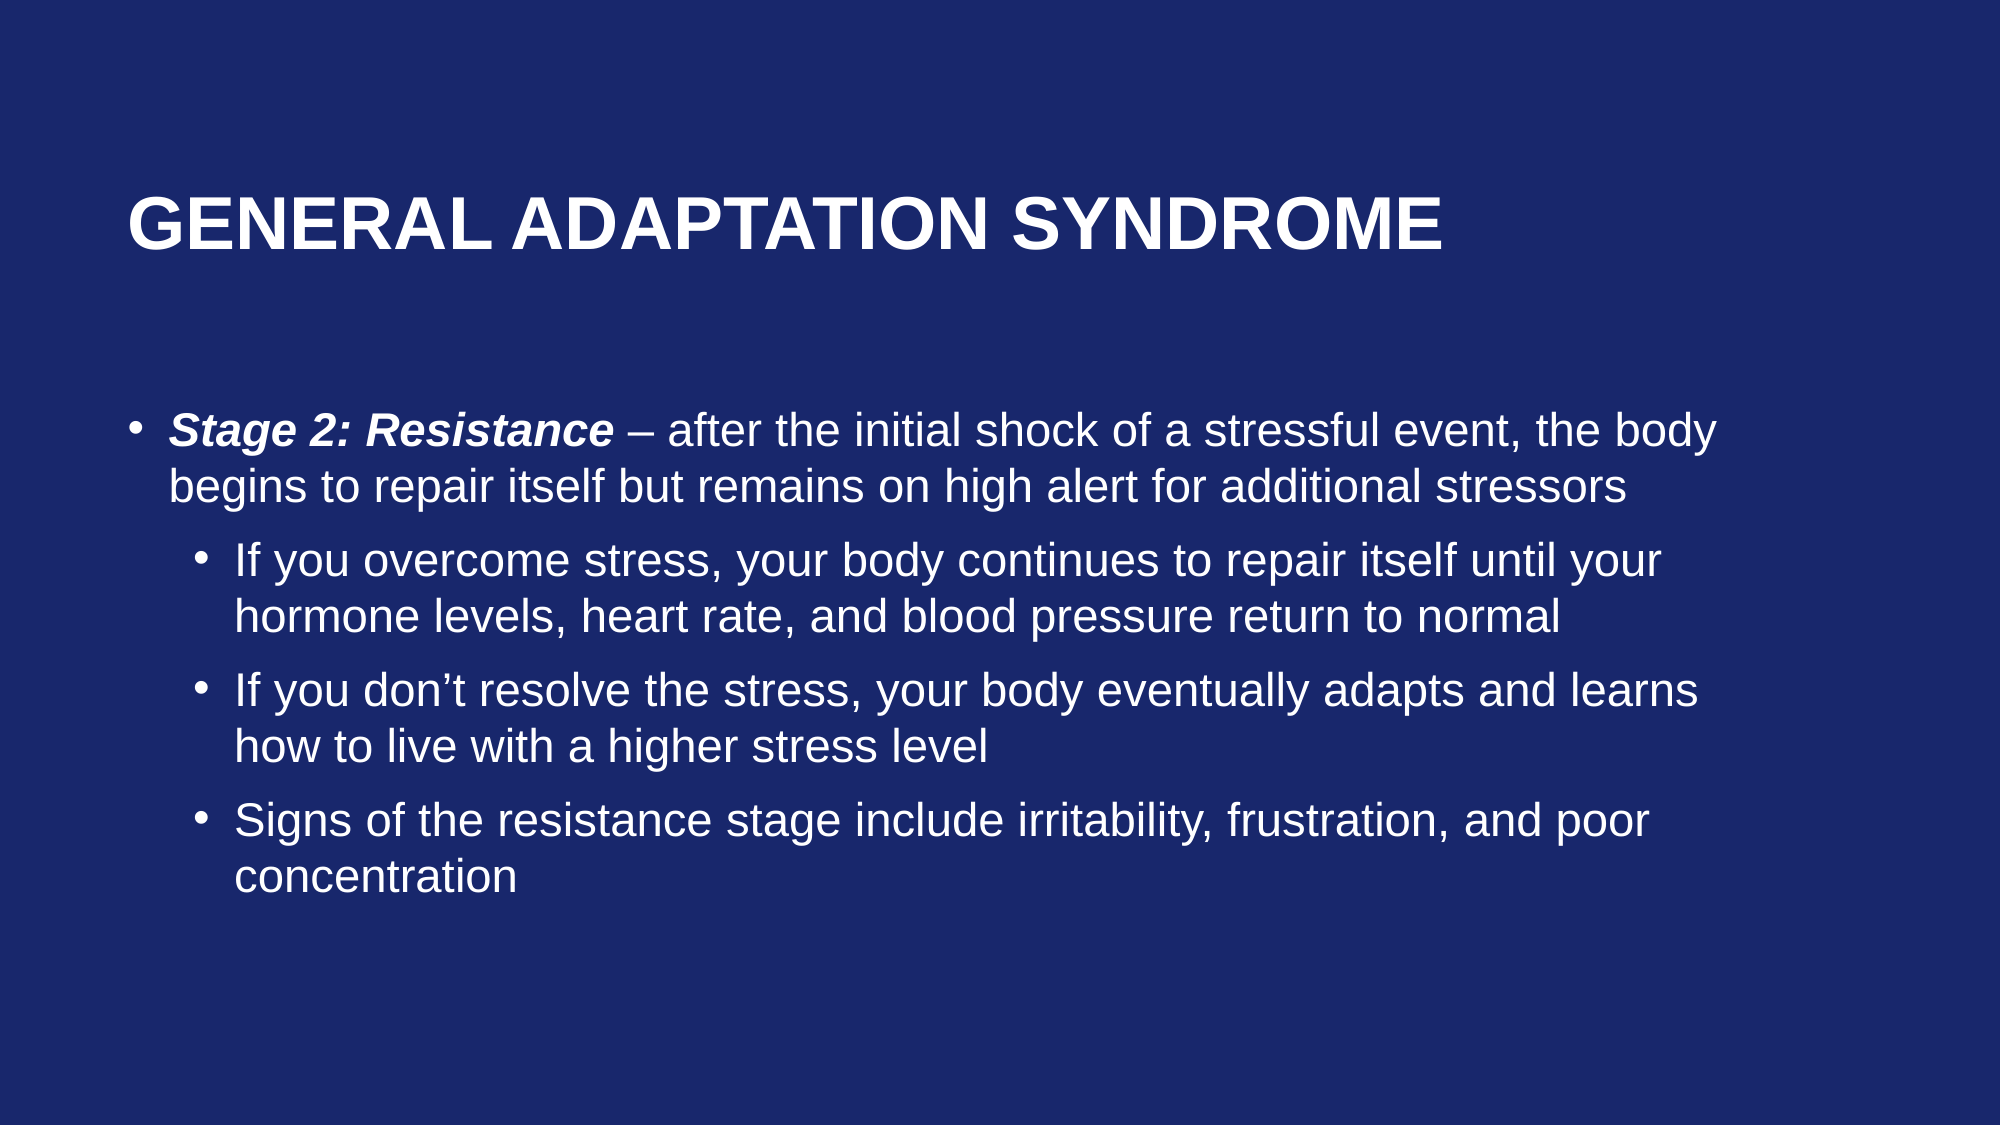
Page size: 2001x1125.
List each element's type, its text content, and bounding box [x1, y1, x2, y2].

list Stage 2: Resistance – after the initial shock of a stressful event, the body begins to repair itself but remains on high alert for additional stressors If you overcome stress, your body continues to repair itself until your hormone levels, heart rate, and blood pressure return to normal If you don’t resolve the stress, your body eventually adapts and learns how to live with a higher stress level Signs of the resistance stage include irritability, frustration, and poor concentration [112, 351, 1775, 950]
title General adaptation syndrome [112, 99, 1775, 339]
